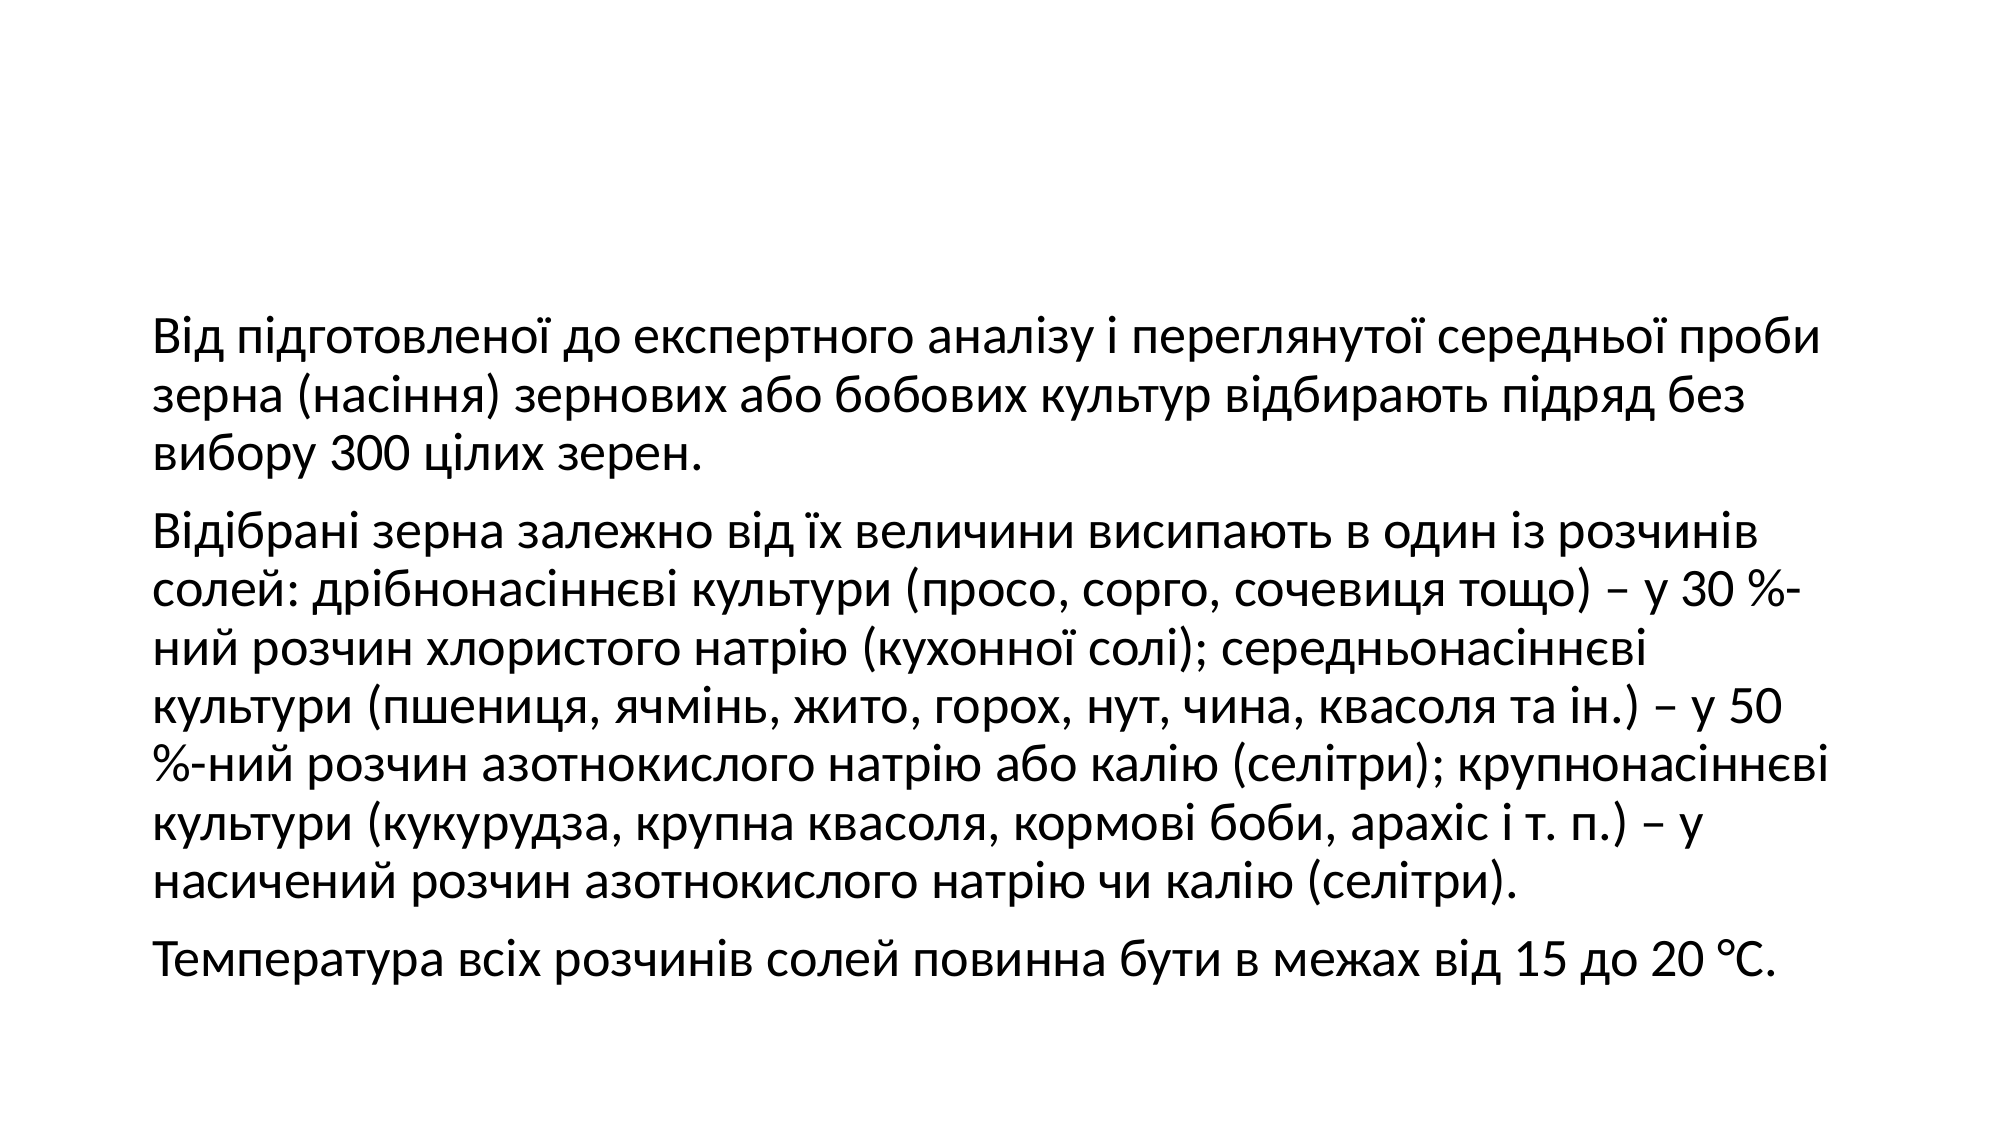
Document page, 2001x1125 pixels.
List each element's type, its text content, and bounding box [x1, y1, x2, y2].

list Від підготовленої до експертного аналізу і переглянутої середньої проби зерна (насіння) зернових або бобових культур відбирають підряд без вибору 300 цілих зерен. Відібрані зерна залежно від їх величини висипають в один із розчинів солей: дрібнонасіннєві культури (просо, сорго, сочевиця тощо) – у 30 %-ний розчин хлористого натрію (кухонної солі); середньонасіннєві культури (пшениця, ячмінь, жито, горох, нут, чина, квасоля та ін.) – у 50 %-ний розчин азотнокислого натрію або калію (селітри); крупнонасіннєві культури (кукурудза, крупна квасоля, кормові боби, арахіс і т. п.) – у насичений розчин азотнокислого натрію чи калію (селітри). Температура всіх розчинів солей повинна бути в межах від 15 до 20 °С. [137, 299, 1863, 1014]
